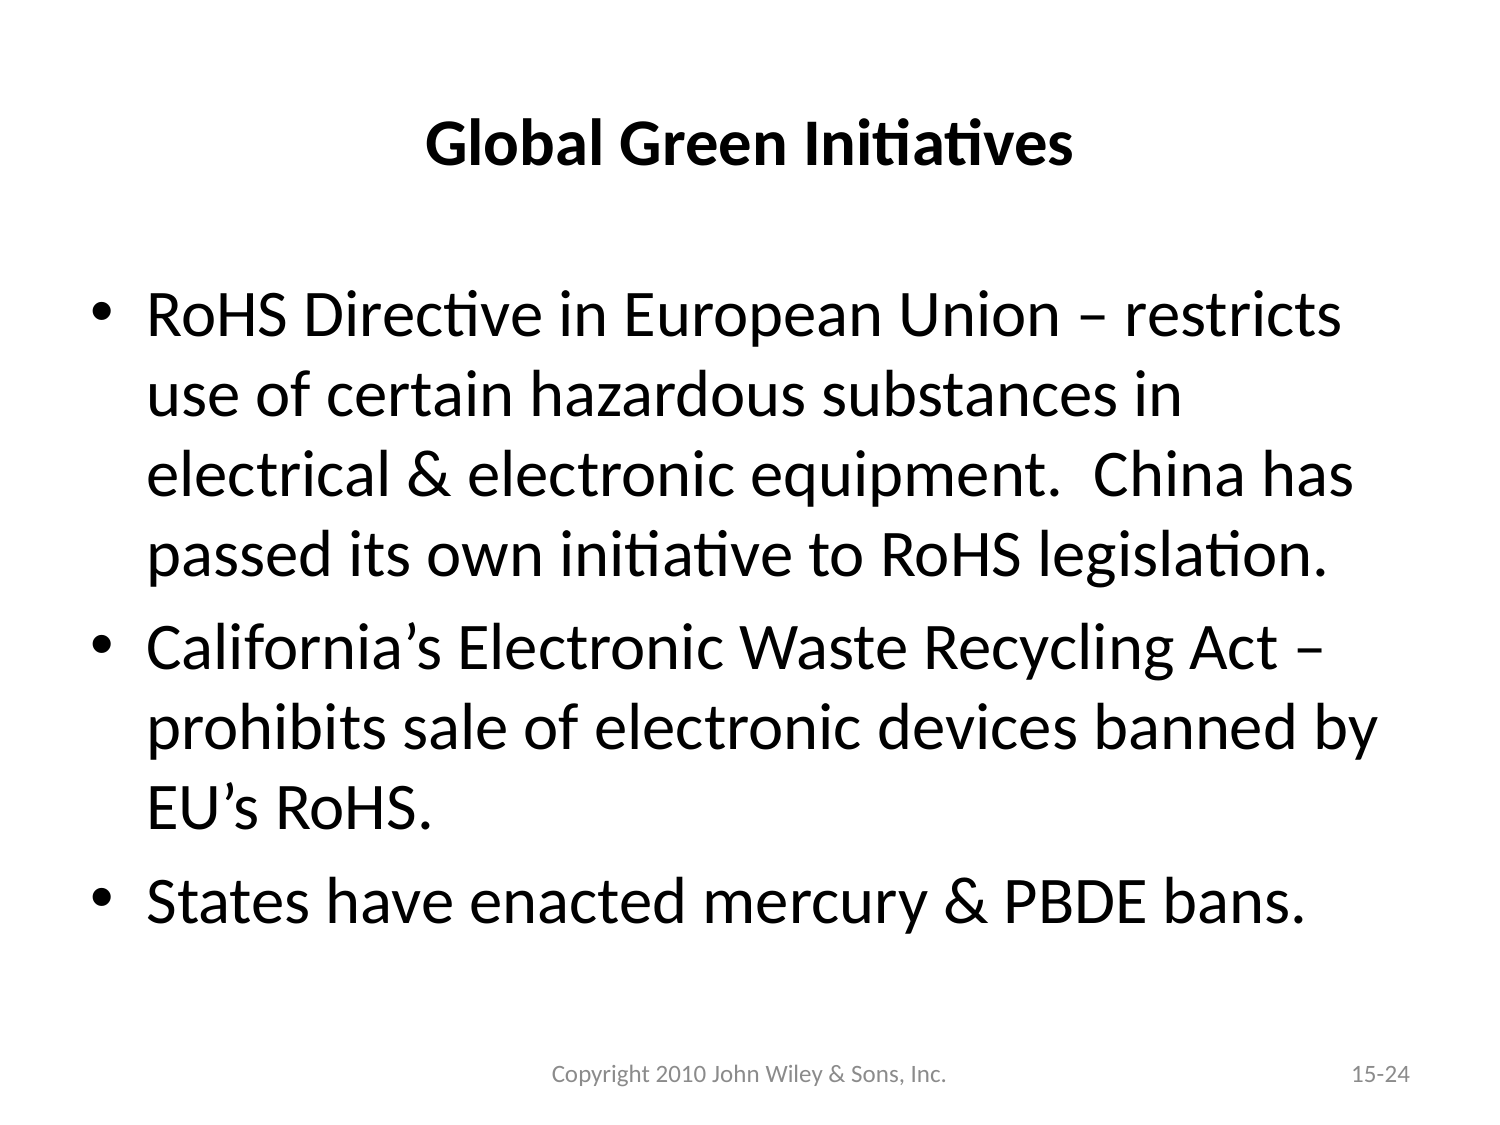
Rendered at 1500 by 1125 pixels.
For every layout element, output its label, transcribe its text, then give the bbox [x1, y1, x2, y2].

list RoHS Directive in European Union – restricts use of certain hazardous substances in electrical & electronic equipment. China has passed its own initiative to RoHS legislation. California’s Electronic Waste Recycling Act – prohibits sale of electronic devices banned by EU’s RoHS. States have enacted mercury & PBDE bans. [75, 262, 1425, 1005]
footer Copyright 2010 John Wiley & Sons, Inc. [512, 1042, 988, 1103]
title Global Green Initiatives [75, 45, 1425, 233]
slide_number 15-24 [1074, 1042, 1425, 1103]
